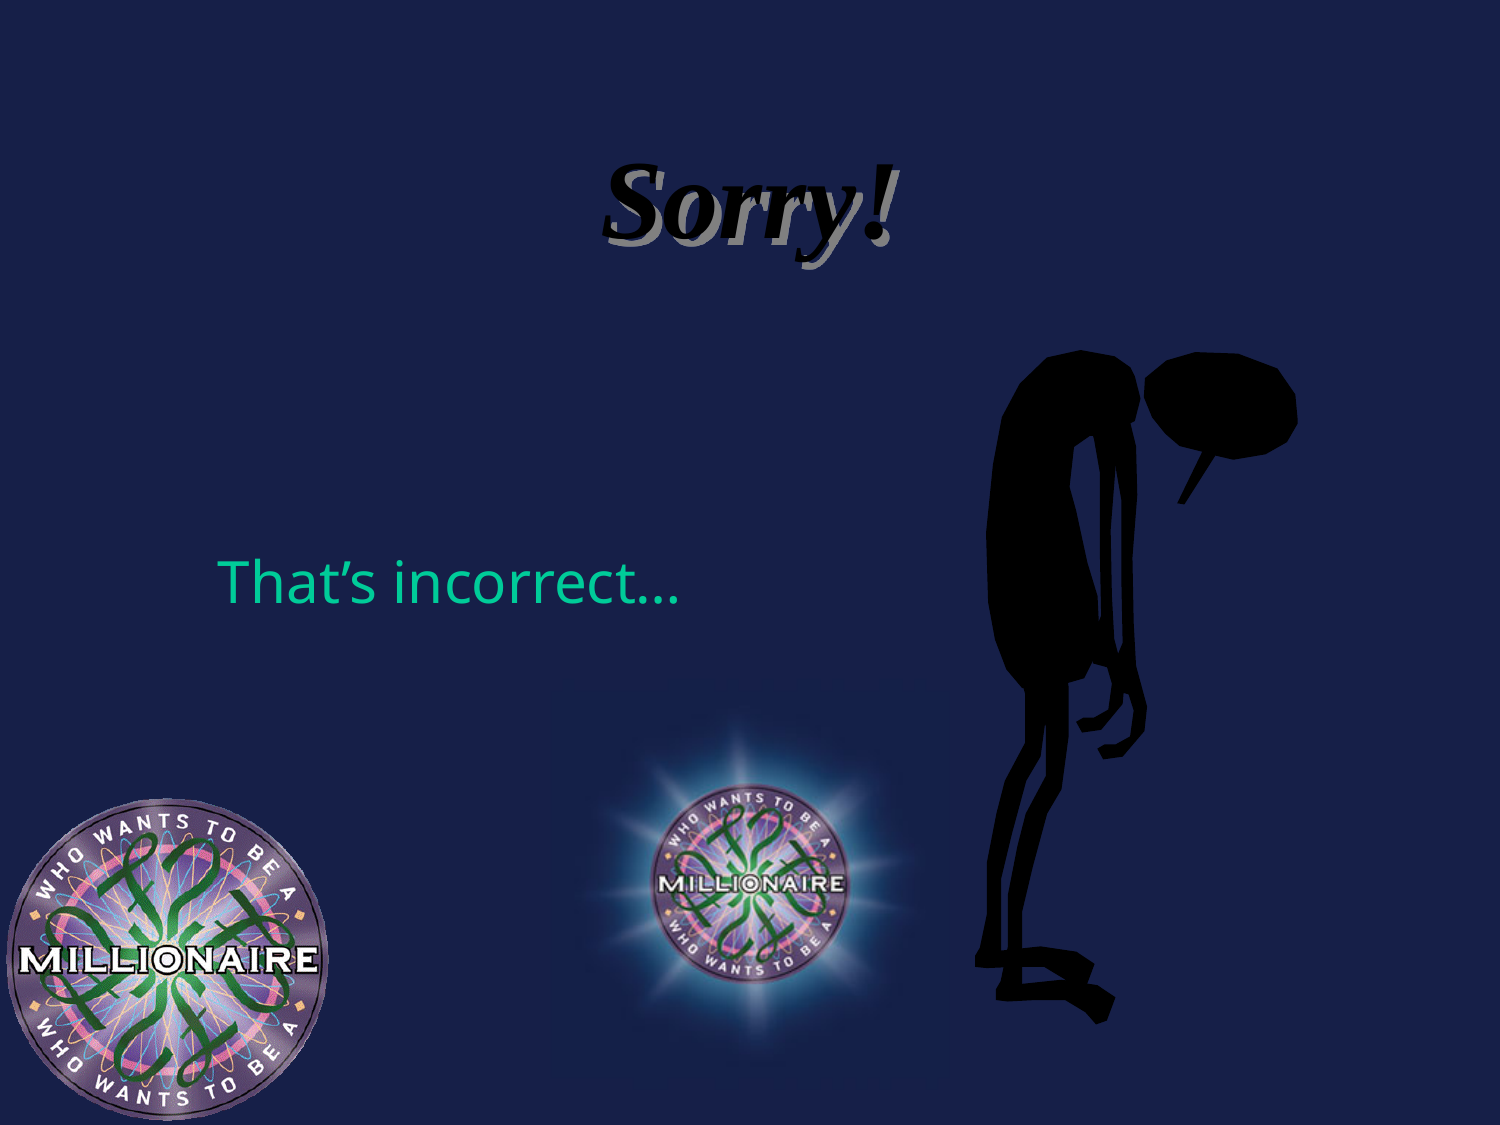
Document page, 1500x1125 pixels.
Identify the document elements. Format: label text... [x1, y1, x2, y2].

picture [0, 0, 1500, 1125]
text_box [974, 349, 1298, 1026]
list That’s incorrect… [87, 537, 813, 701]
title Sorry! [112, 99, 1388, 288]
